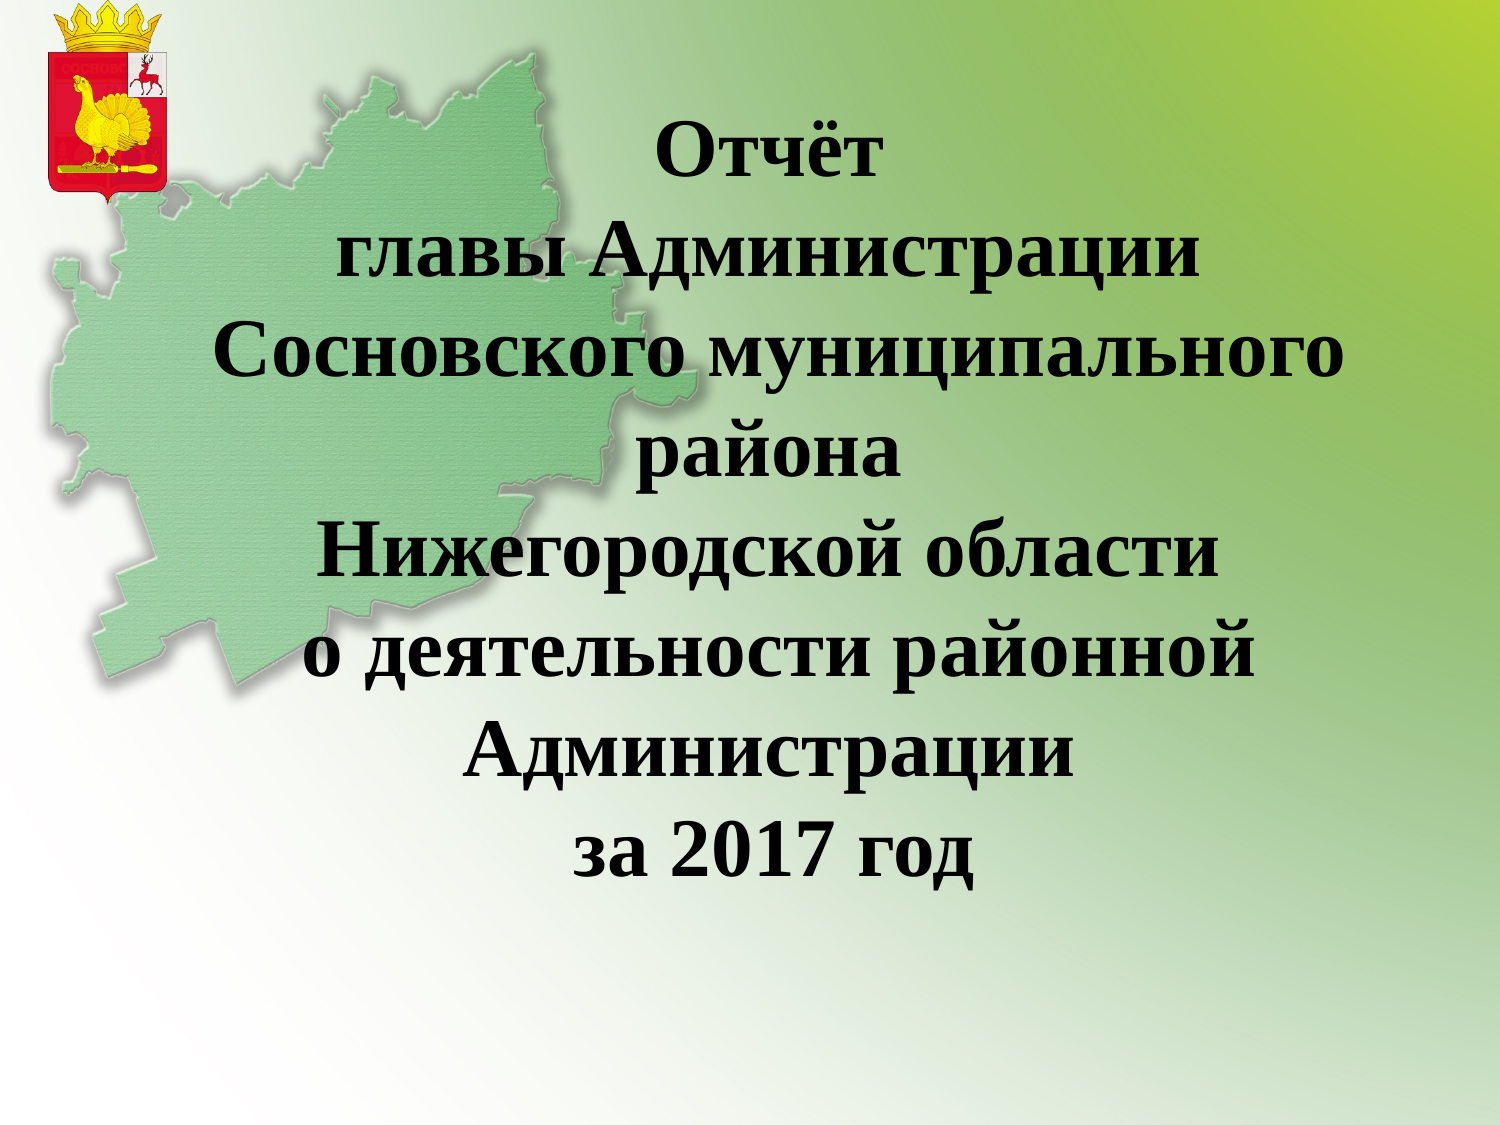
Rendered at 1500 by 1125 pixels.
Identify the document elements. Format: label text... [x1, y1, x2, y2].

text_box Отчёт главы Администрации Сосновского муниципального района Нижегородской области о деятельности районной Администрации за 2017 год [128, 86, 1430, 901]
picture [0, 0, 1500, 1125]
